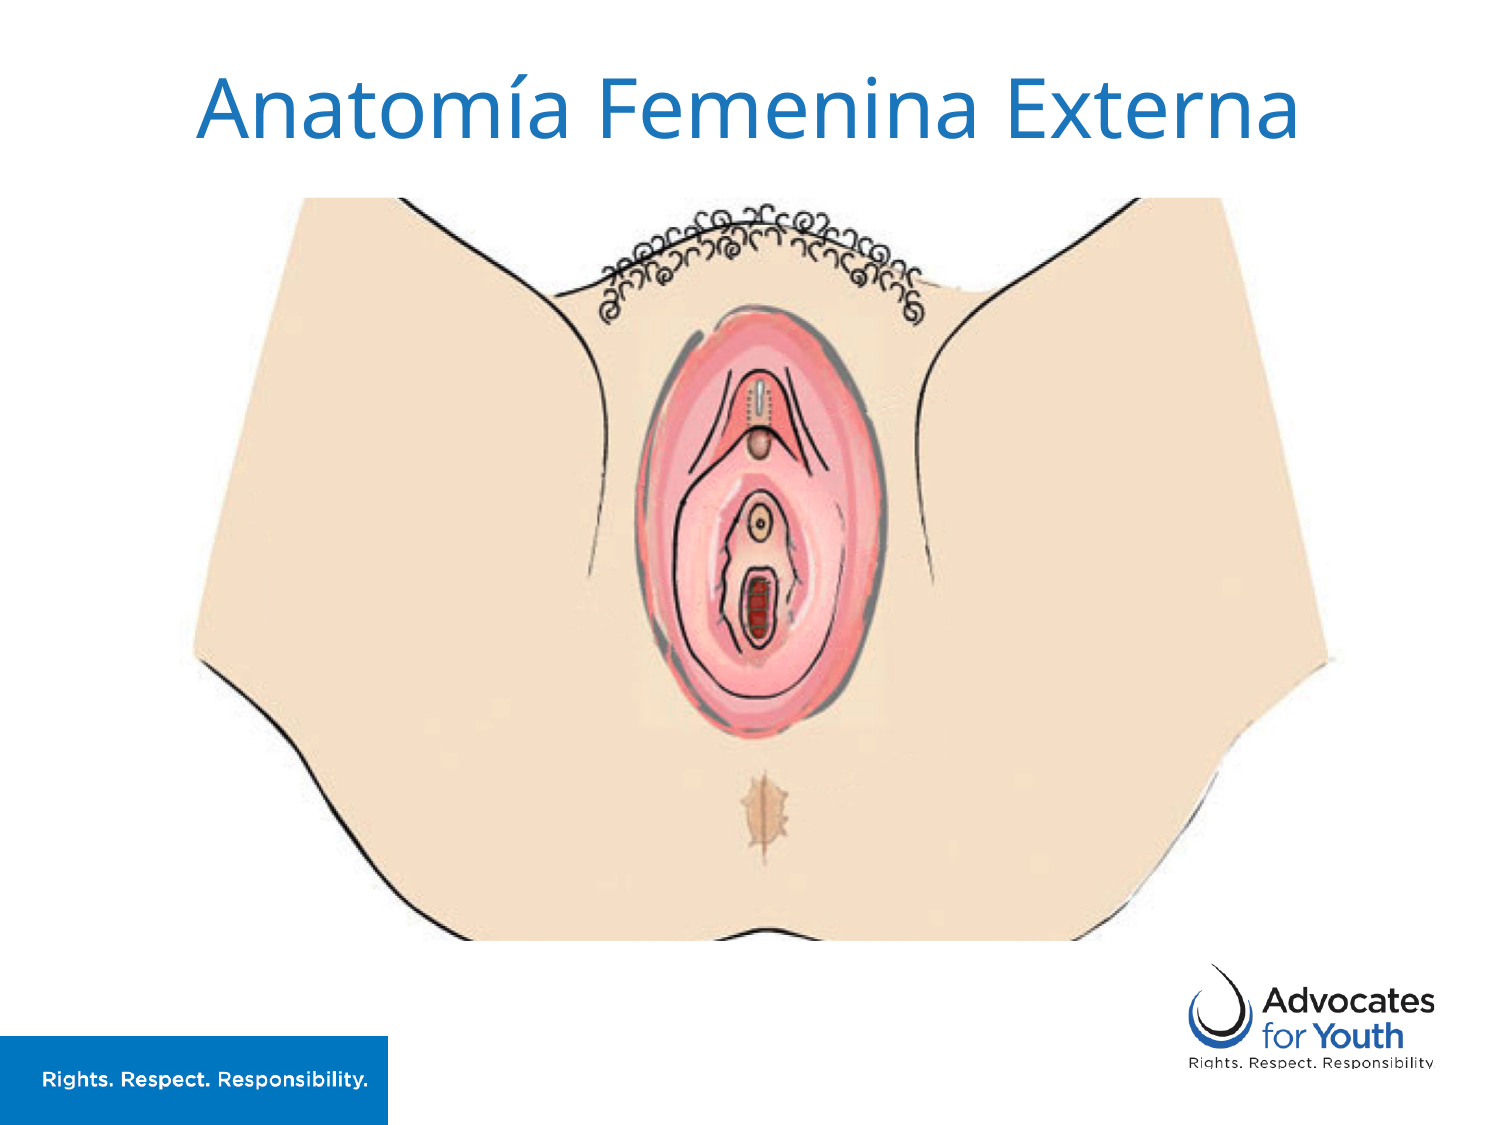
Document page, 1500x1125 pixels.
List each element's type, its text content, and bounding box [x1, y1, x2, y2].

picture [109, 197, 1403, 942]
picture [1188, 962, 1435, 1069]
picture [0, 1036, 388, 1125]
title Anatomía Femenina Externa [0, 11, 1500, 199]
